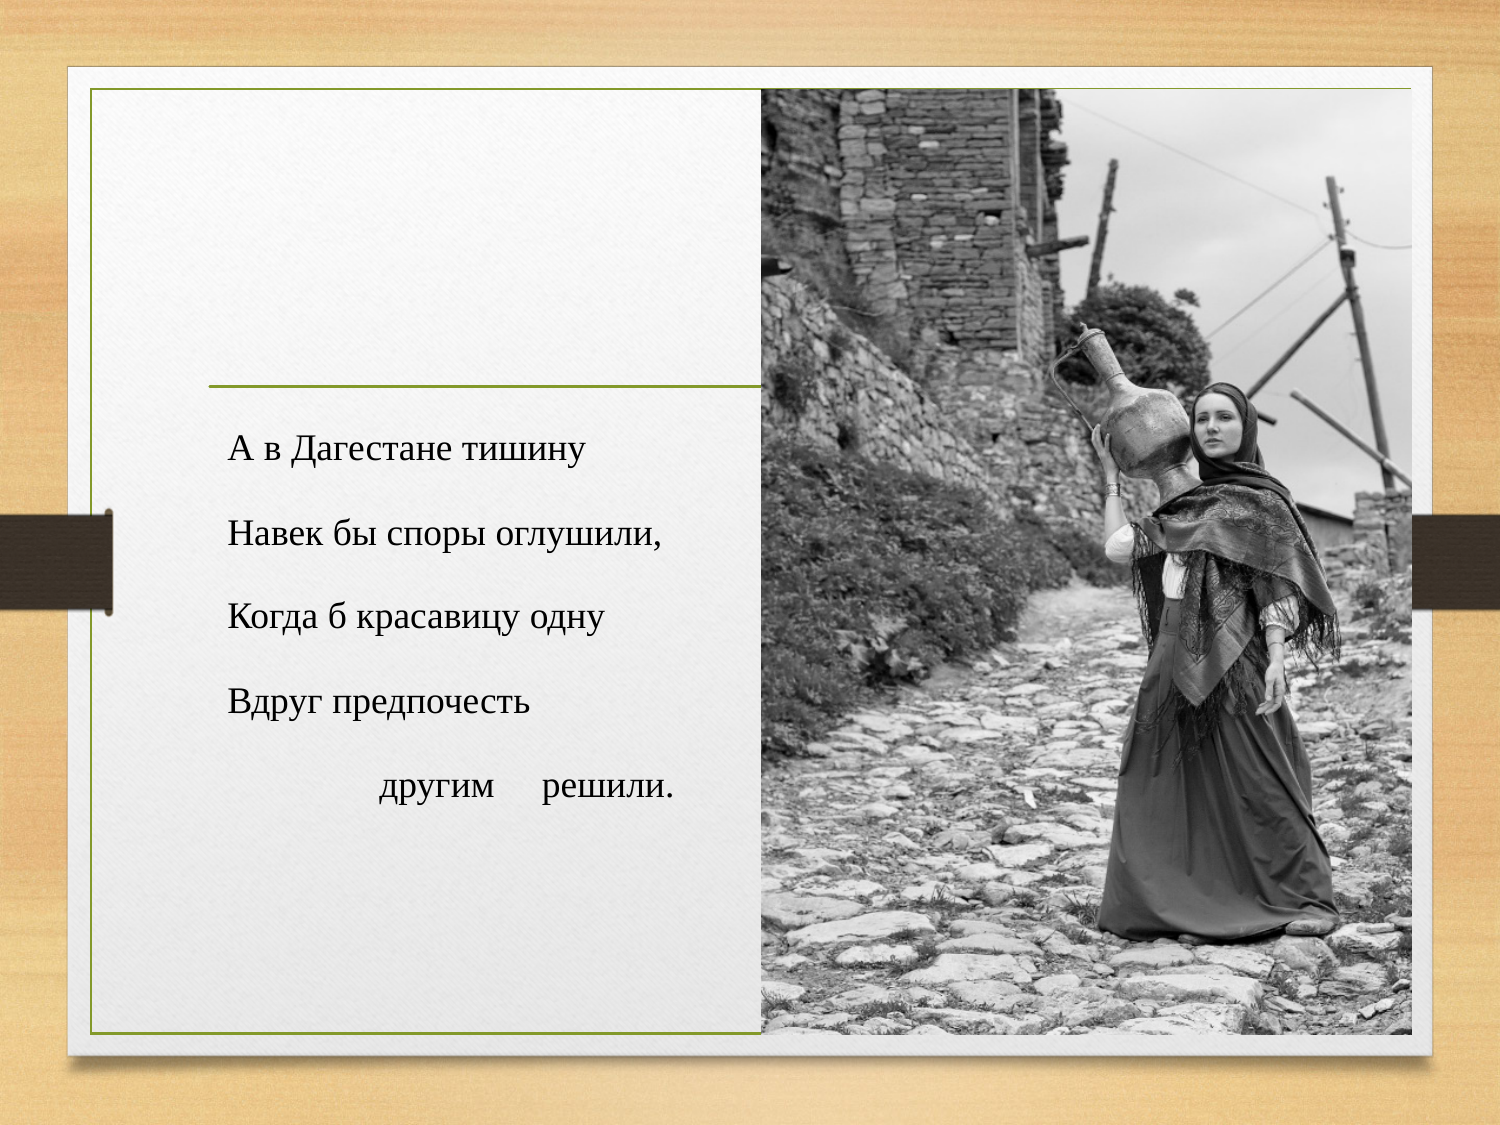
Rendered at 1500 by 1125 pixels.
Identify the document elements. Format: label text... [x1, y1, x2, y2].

picture [0, 0, 1500, 1125]
text_box А в Дагестане тишину Навек бы споры оглушили, Когда б красавицу одну Вдруг предпочесть другим решили. [123, 393, 761, 813]
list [761, 89, 1412, 1036]
